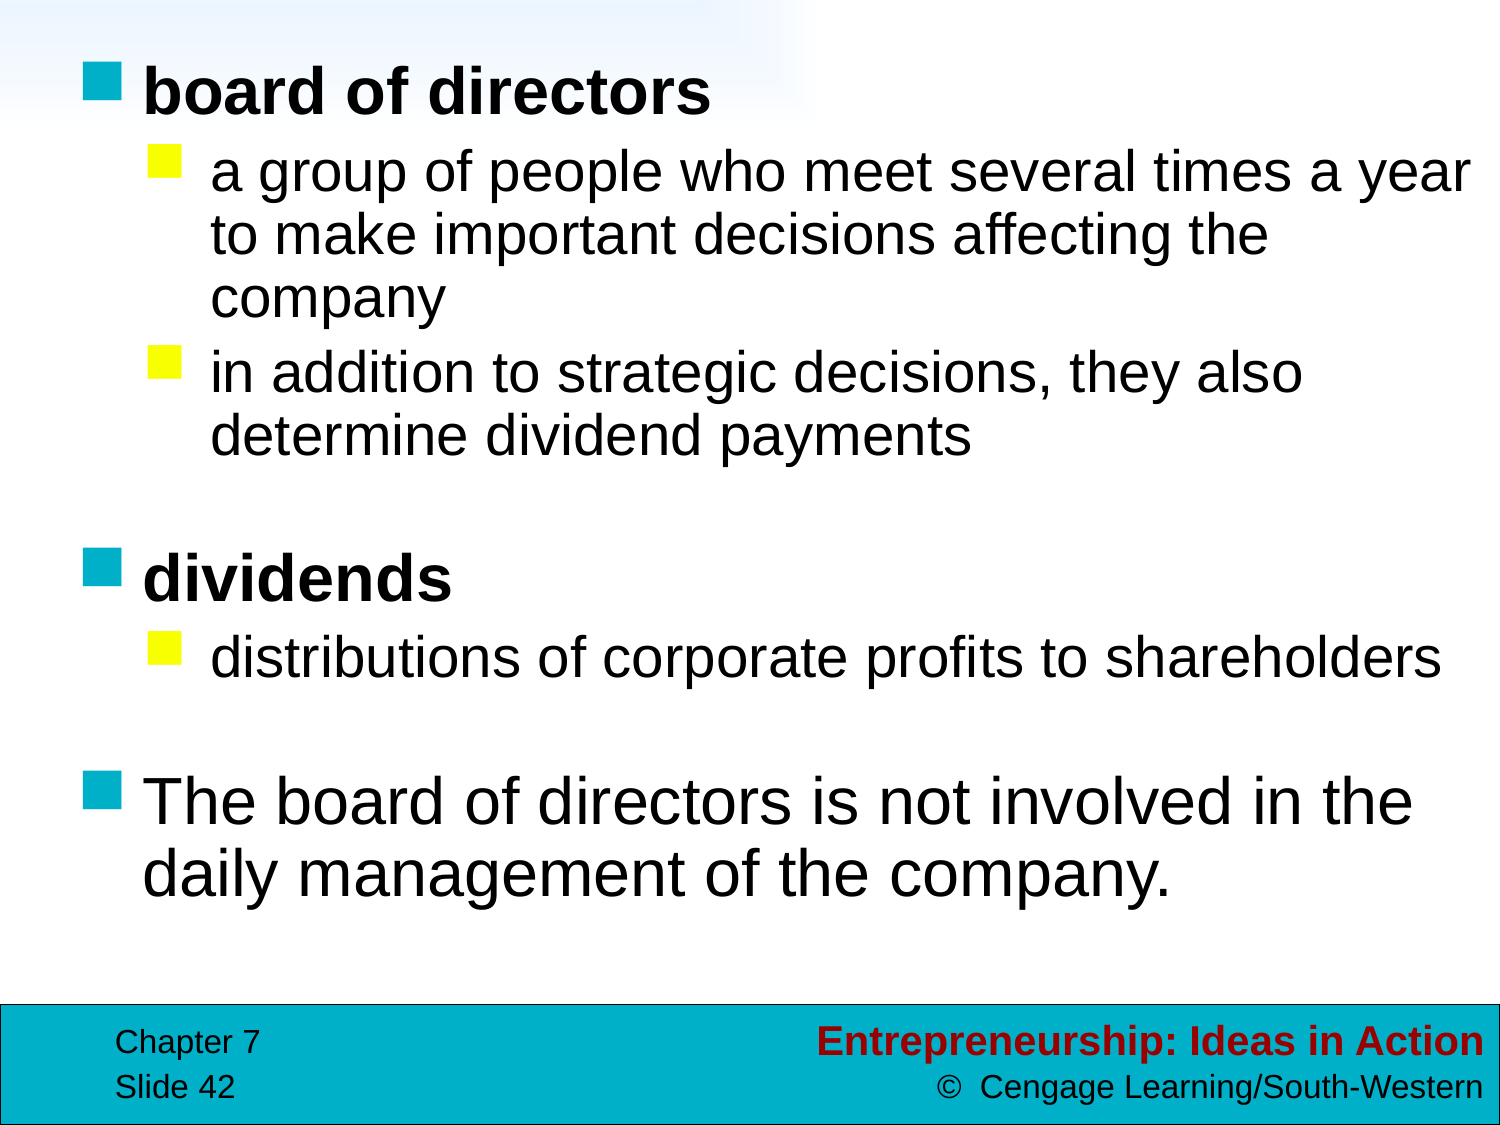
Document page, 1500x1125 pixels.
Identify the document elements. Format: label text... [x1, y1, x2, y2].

text_box [99, 137, 1413, 238]
footer Chapter 7 [99, 1012, 413, 1037]
slide_number Slide 42 [99, 1037, 413, 1113]
list board of directors a group of people who meet several times a year to make important decisions affecting the company in addition to strategic decisions, they also determine dividend payments dividends distributions of corporate profits to shareholders The board of directors is not involved in the daily management of the company. [62, 49, 1500, 1001]
